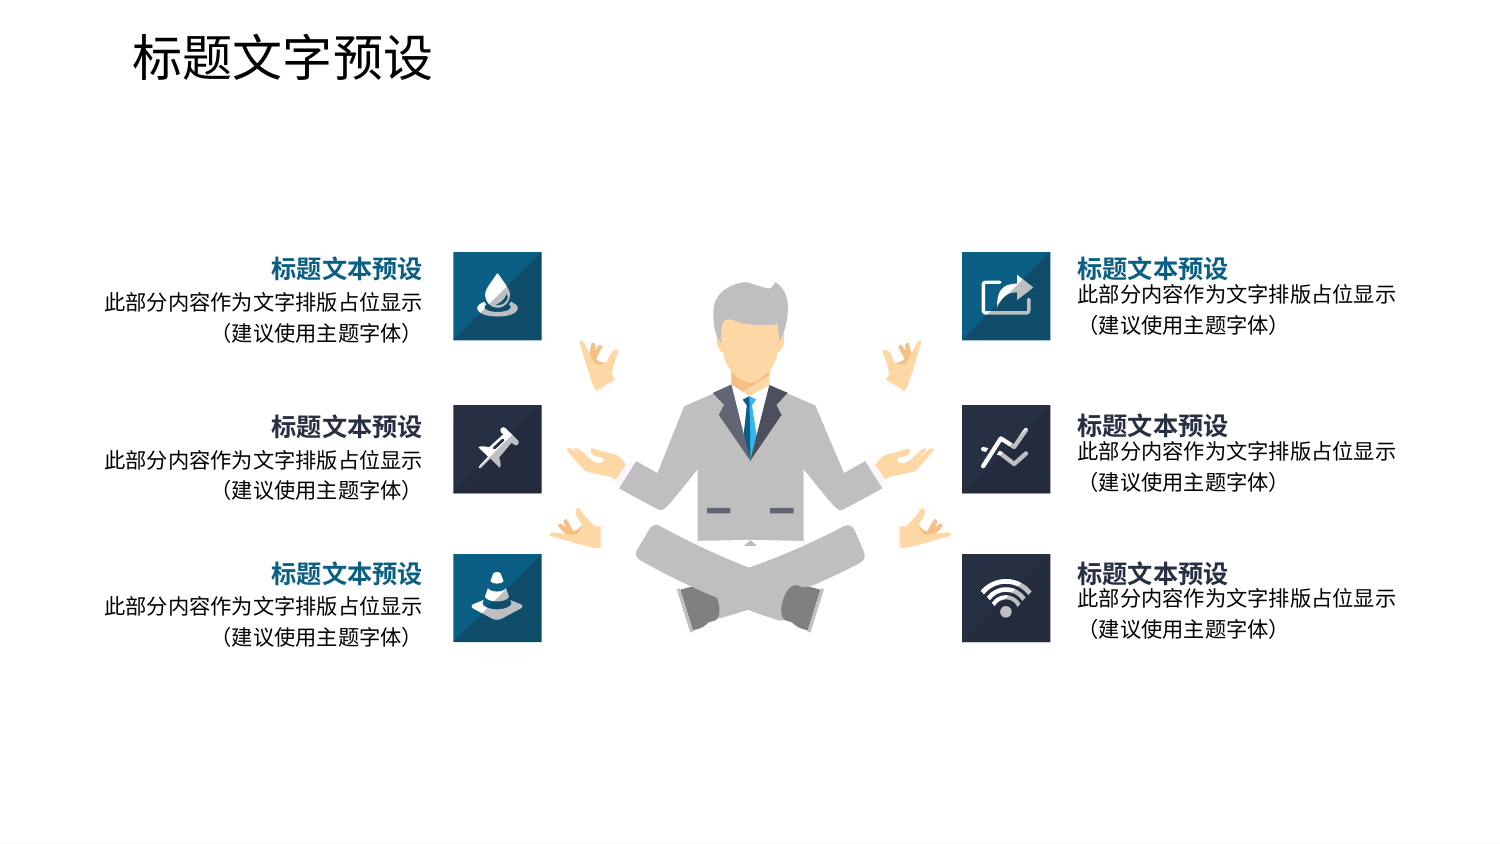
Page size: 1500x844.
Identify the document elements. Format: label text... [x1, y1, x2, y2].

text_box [88, 251, 1413, 652]
text_box 标题文字预设 [118, 19, 470, 94]
